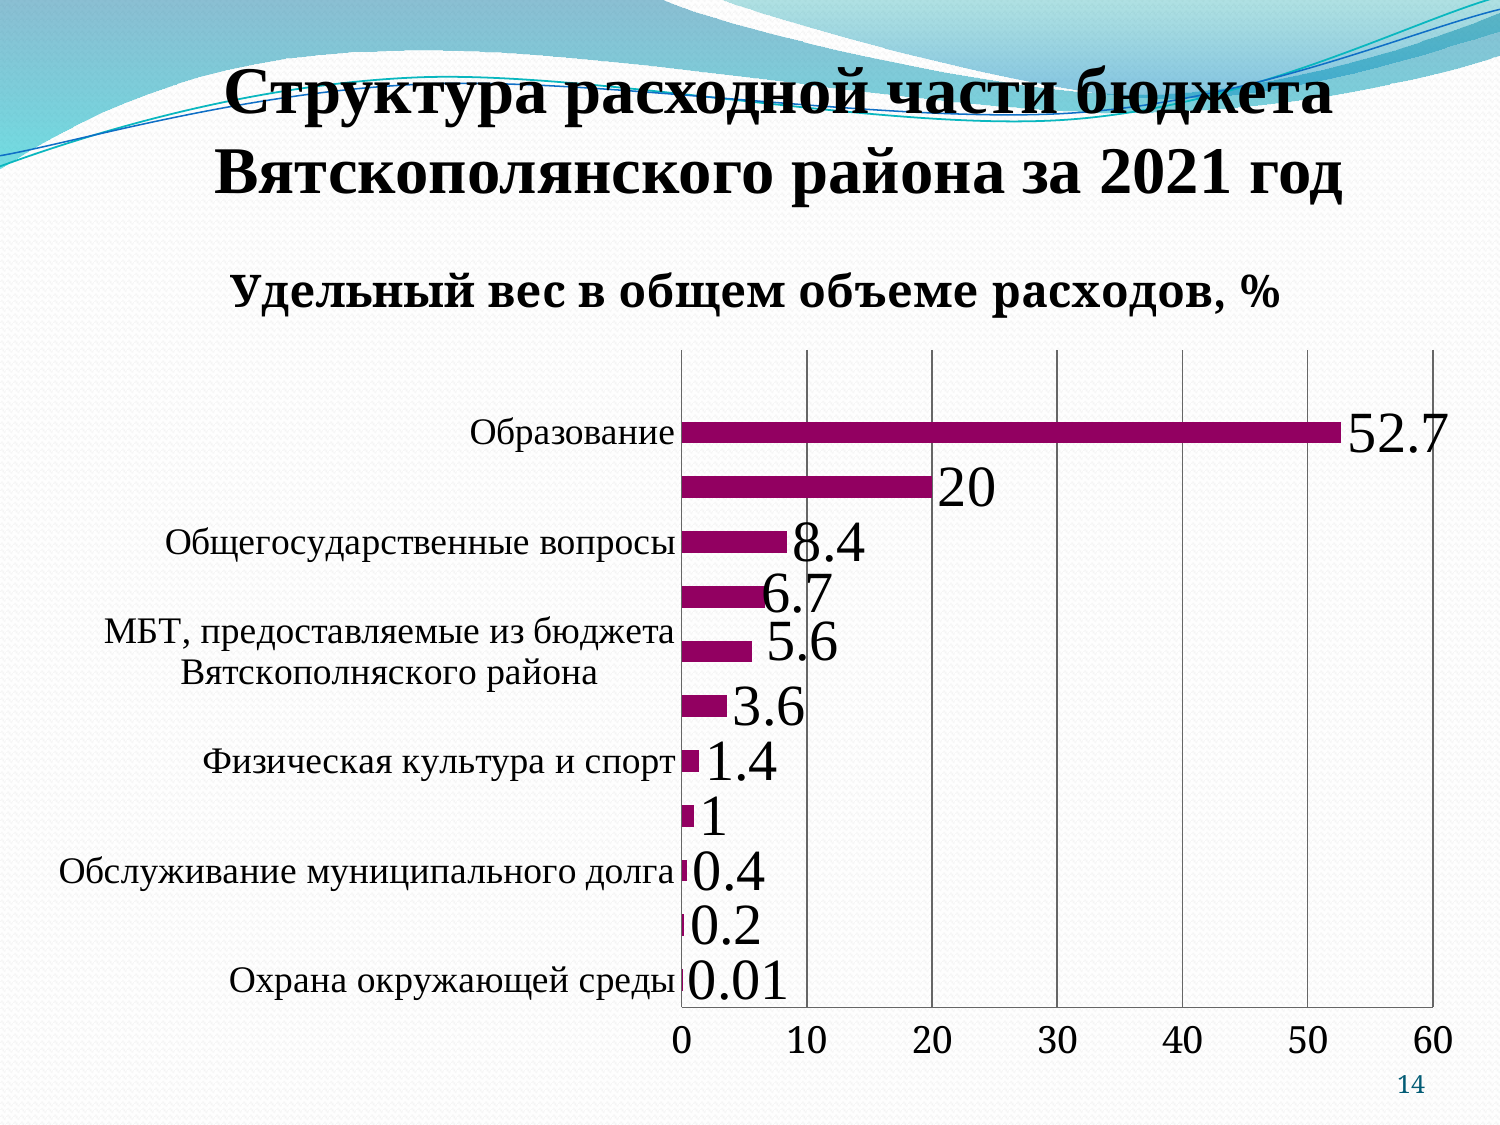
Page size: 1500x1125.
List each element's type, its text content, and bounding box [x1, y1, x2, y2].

chart [29, 219, 1483, 1083]
title Структура расходной части бюджета Вятскополянского района за 2021 год [88, 19, 1471, 207]
slide_number 14 [1299, 1093, 1425, 1103]
